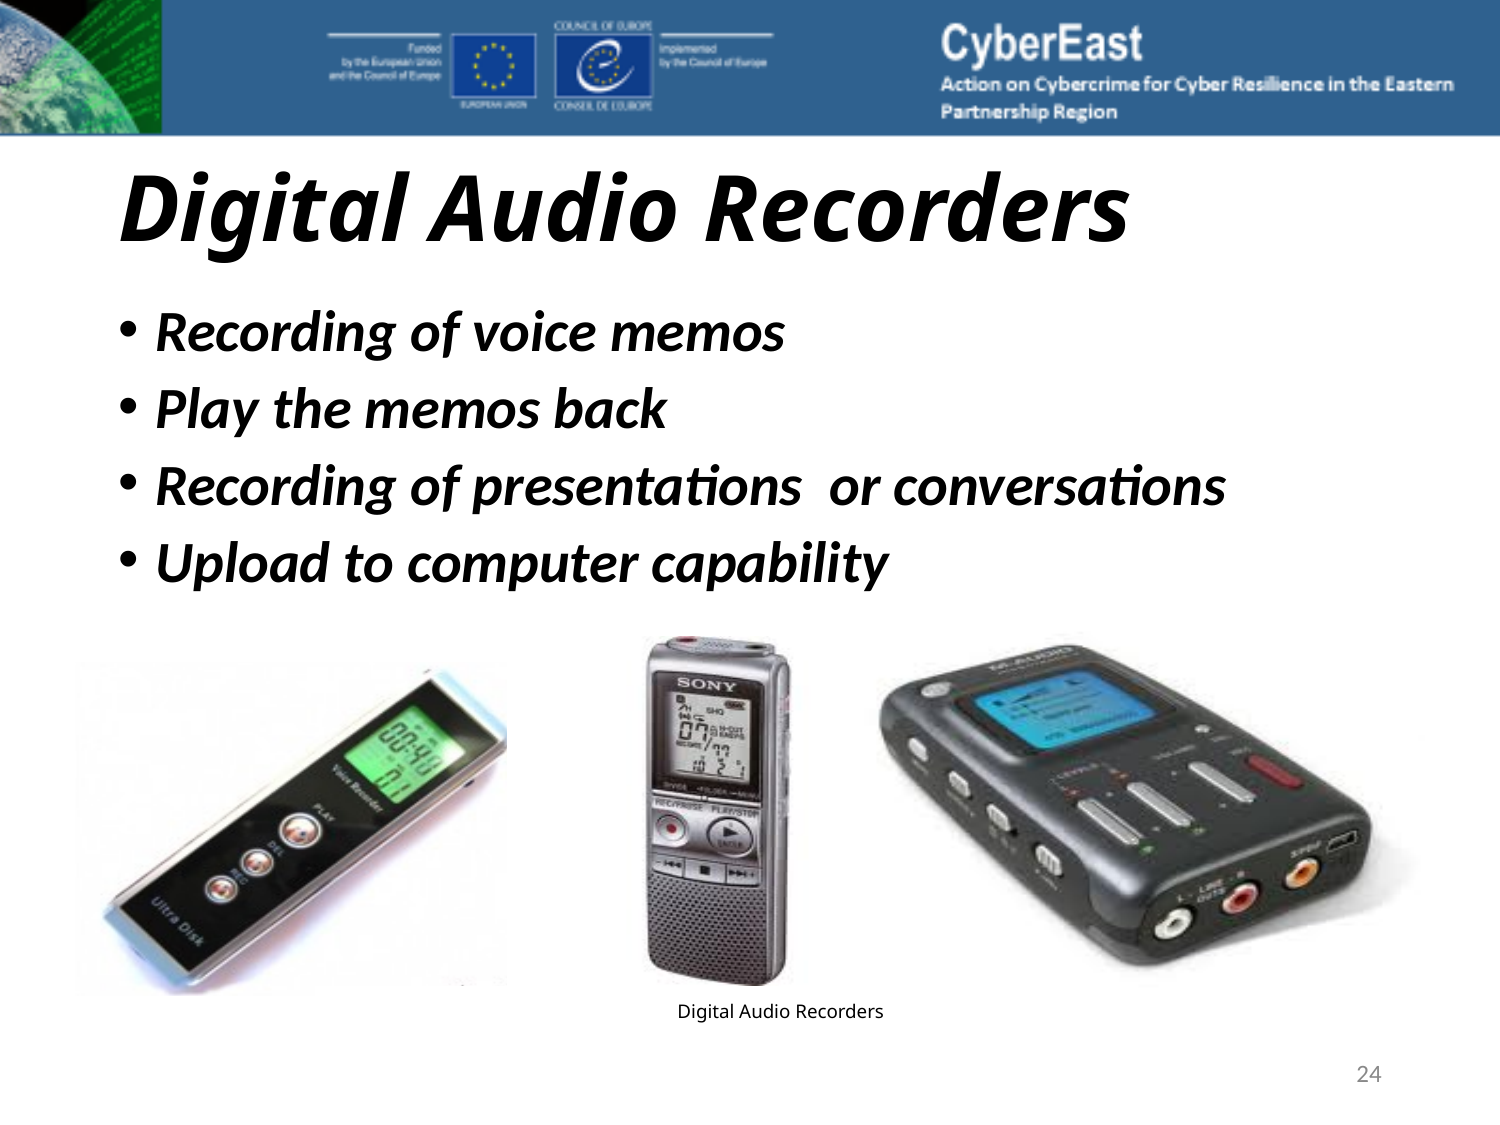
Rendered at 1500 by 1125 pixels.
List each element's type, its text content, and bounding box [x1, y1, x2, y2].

title Digital Audio Recorders [103, 103, 1397, 299]
picture [0, 0, 1500, 1125]
list Recording of voice memos Play the memos back Recording of presentations or conversations Upload to computer capability [103, 299, 1397, 617]
slide_number 24 [1059, 1048, 1397, 1103]
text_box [74, 617, 1425, 1048]
